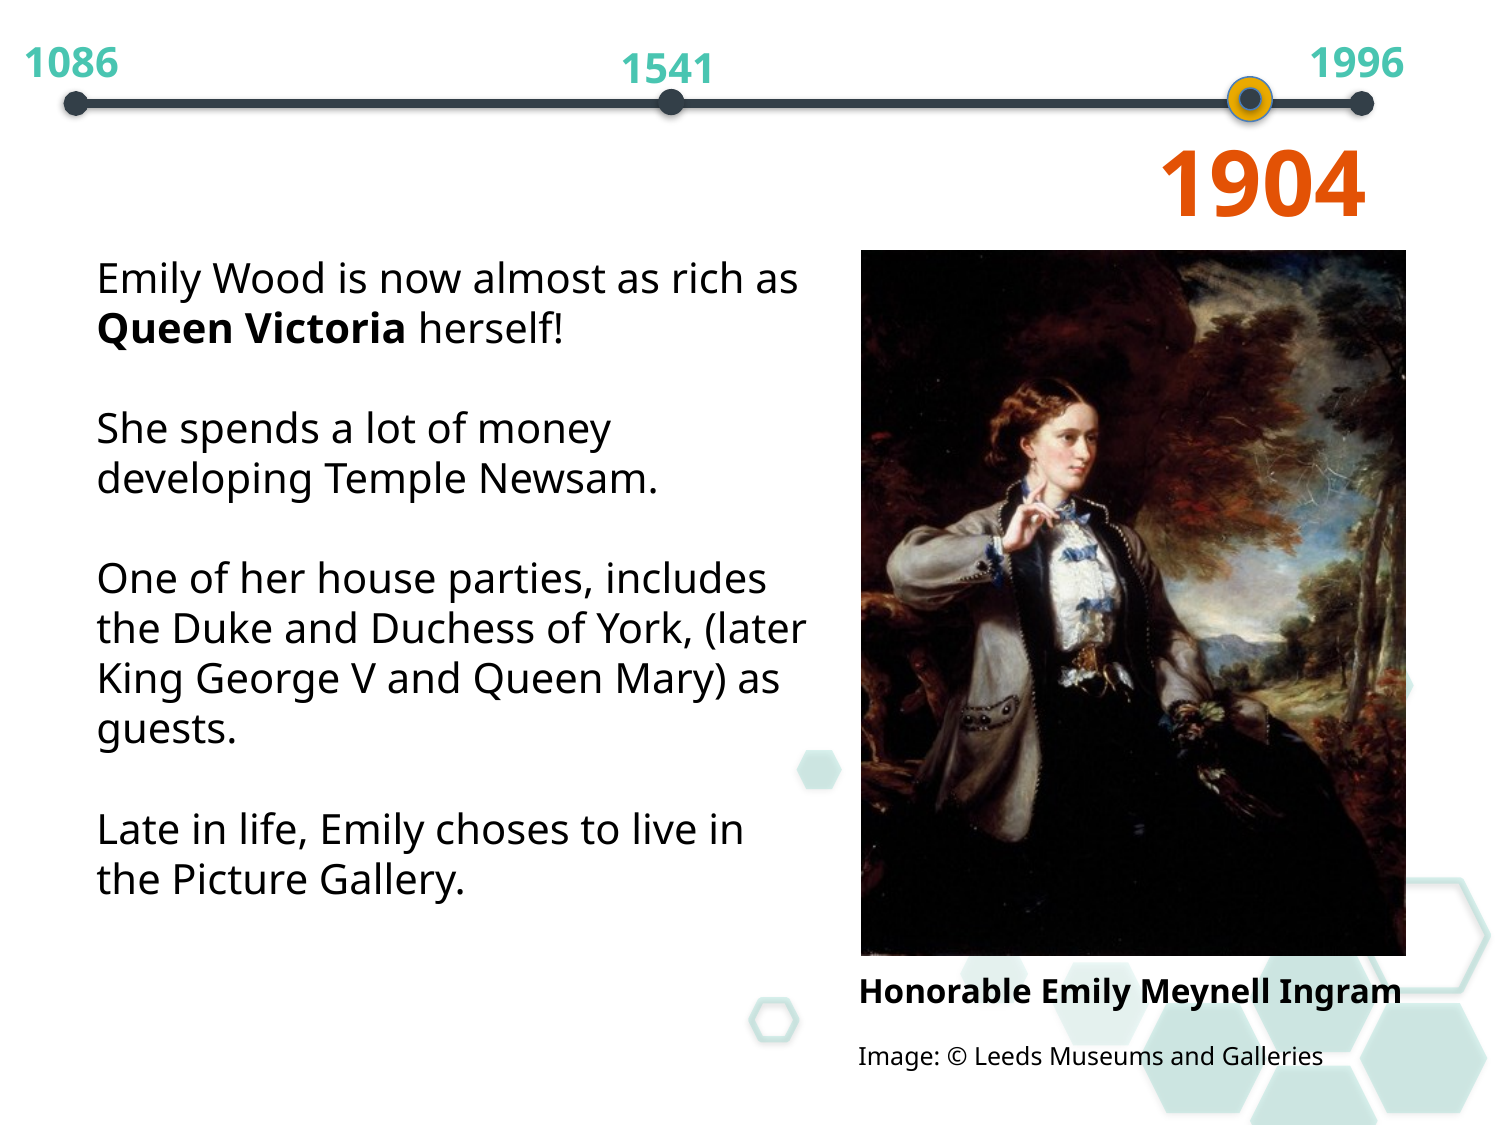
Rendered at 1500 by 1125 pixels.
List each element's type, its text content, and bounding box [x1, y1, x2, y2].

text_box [1227, 76, 1273, 122]
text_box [750, 655, 1489, 1125]
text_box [23, 35, 1416, 104]
text_box Emily Wood is now almost as rich as Queen Victoria herself! She spends a lot of money developing Temple Newsam. One of her house parties, includes the Duke and Duchess of York, (later King George V and Queen Mary) as guests. Late in life, Emily choses to live in the Picture Gallery. [96, 252, 810, 1003]
picture [861, 249, 1406, 957]
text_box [620, 41, 727, 115]
text_box 1904 [1157, 124, 1374, 235]
